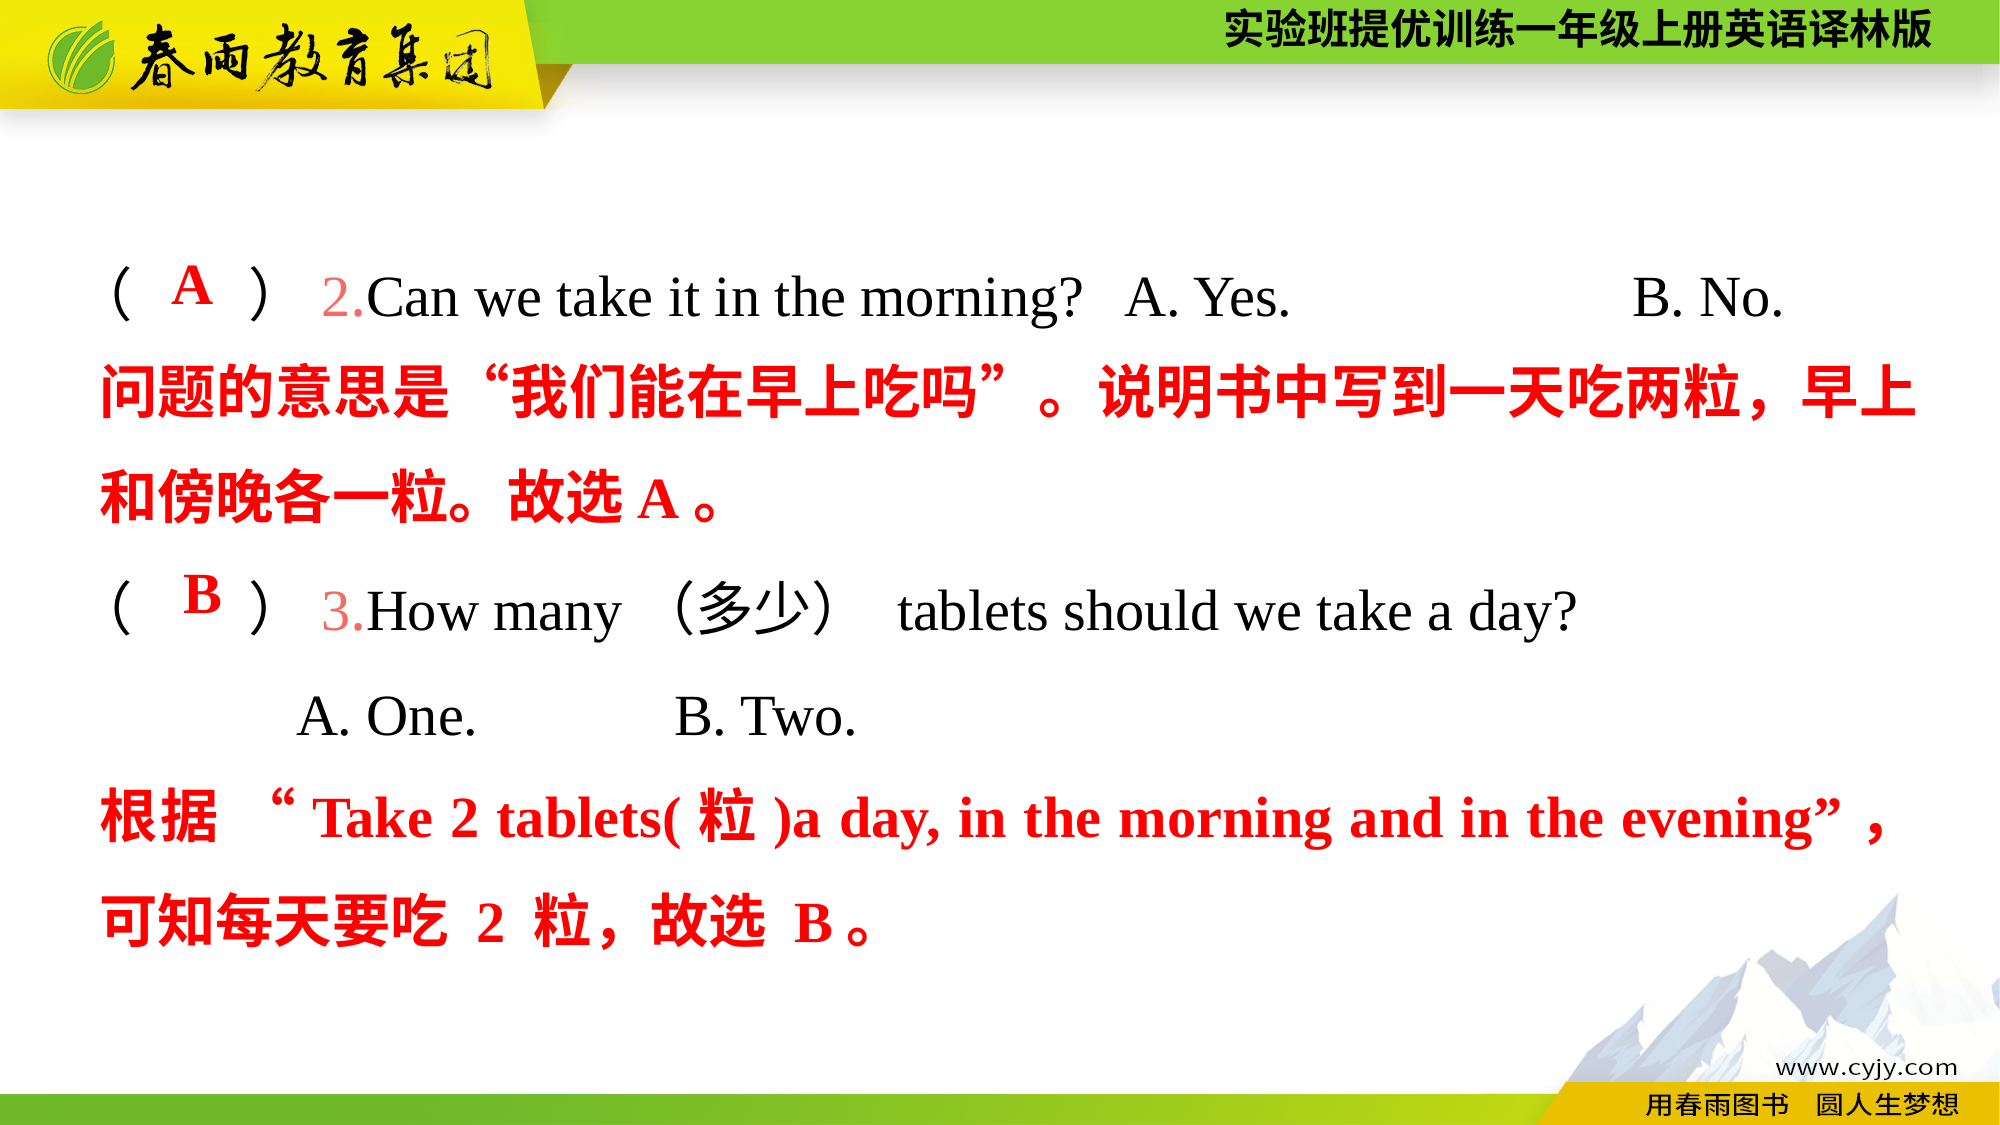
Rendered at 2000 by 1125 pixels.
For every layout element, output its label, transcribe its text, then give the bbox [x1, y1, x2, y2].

picture [0, 0, 2000, 1125]
text_box A [156, 238, 229, 312]
text_box 问题的意思是“我们能在早上吃吗”。说明书中写到一天吃两粒，早上和傍晚各一粒。故选A。 [84, 312, 1933, 538]
list （ ）2.Can we take it in the morning? A. Yes. B. No. （ ）3.How many（多少） tablets should we take a day? A. One. B. Two. [59, 215, 1944, 761]
text_box B [168, 547, 238, 633]
text_box 根据 “Take 2 tablets(粒)a day, in the morning and in the evening”，可知每天要吃 2 粒，故选 B。 [84, 736, 1933, 962]
